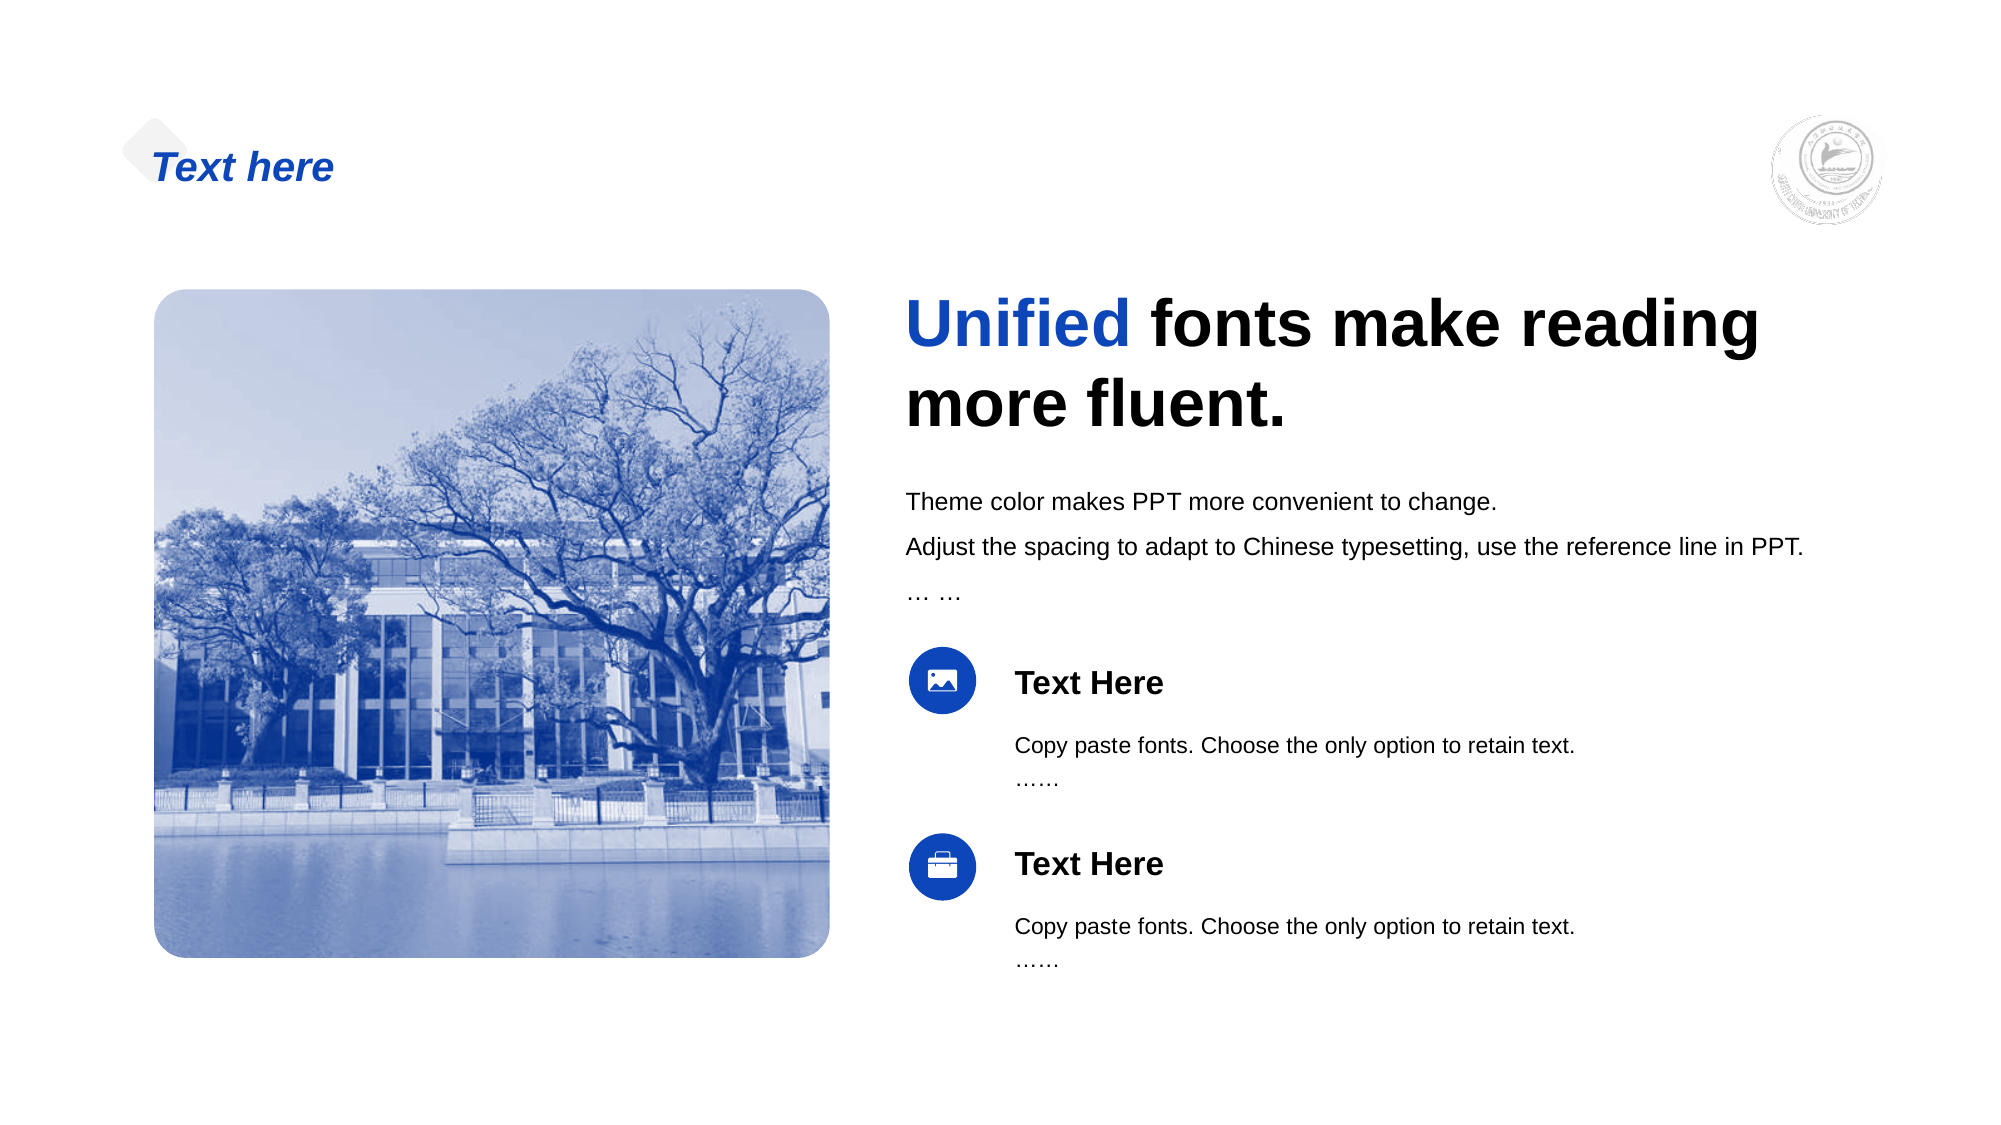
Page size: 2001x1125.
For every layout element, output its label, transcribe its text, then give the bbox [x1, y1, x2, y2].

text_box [908, 646, 977, 715]
text_box [153, 288, 831, 959]
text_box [908, 833, 977, 901]
text_box Theme color makes PP T more convenient to change. Adjust the spacing to adapt to Chinese typesetting, use the reference line in PPT. … … [890, 463, 1890, 604]
title Text here [135, 29, 1916, 199]
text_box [999, 825, 1703, 1007]
picture [1771, 199, 1882, 224]
text_box Unifie d fonts make reading more fluent. [890, 224, 1890, 448]
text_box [999, 644, 1703, 825]
